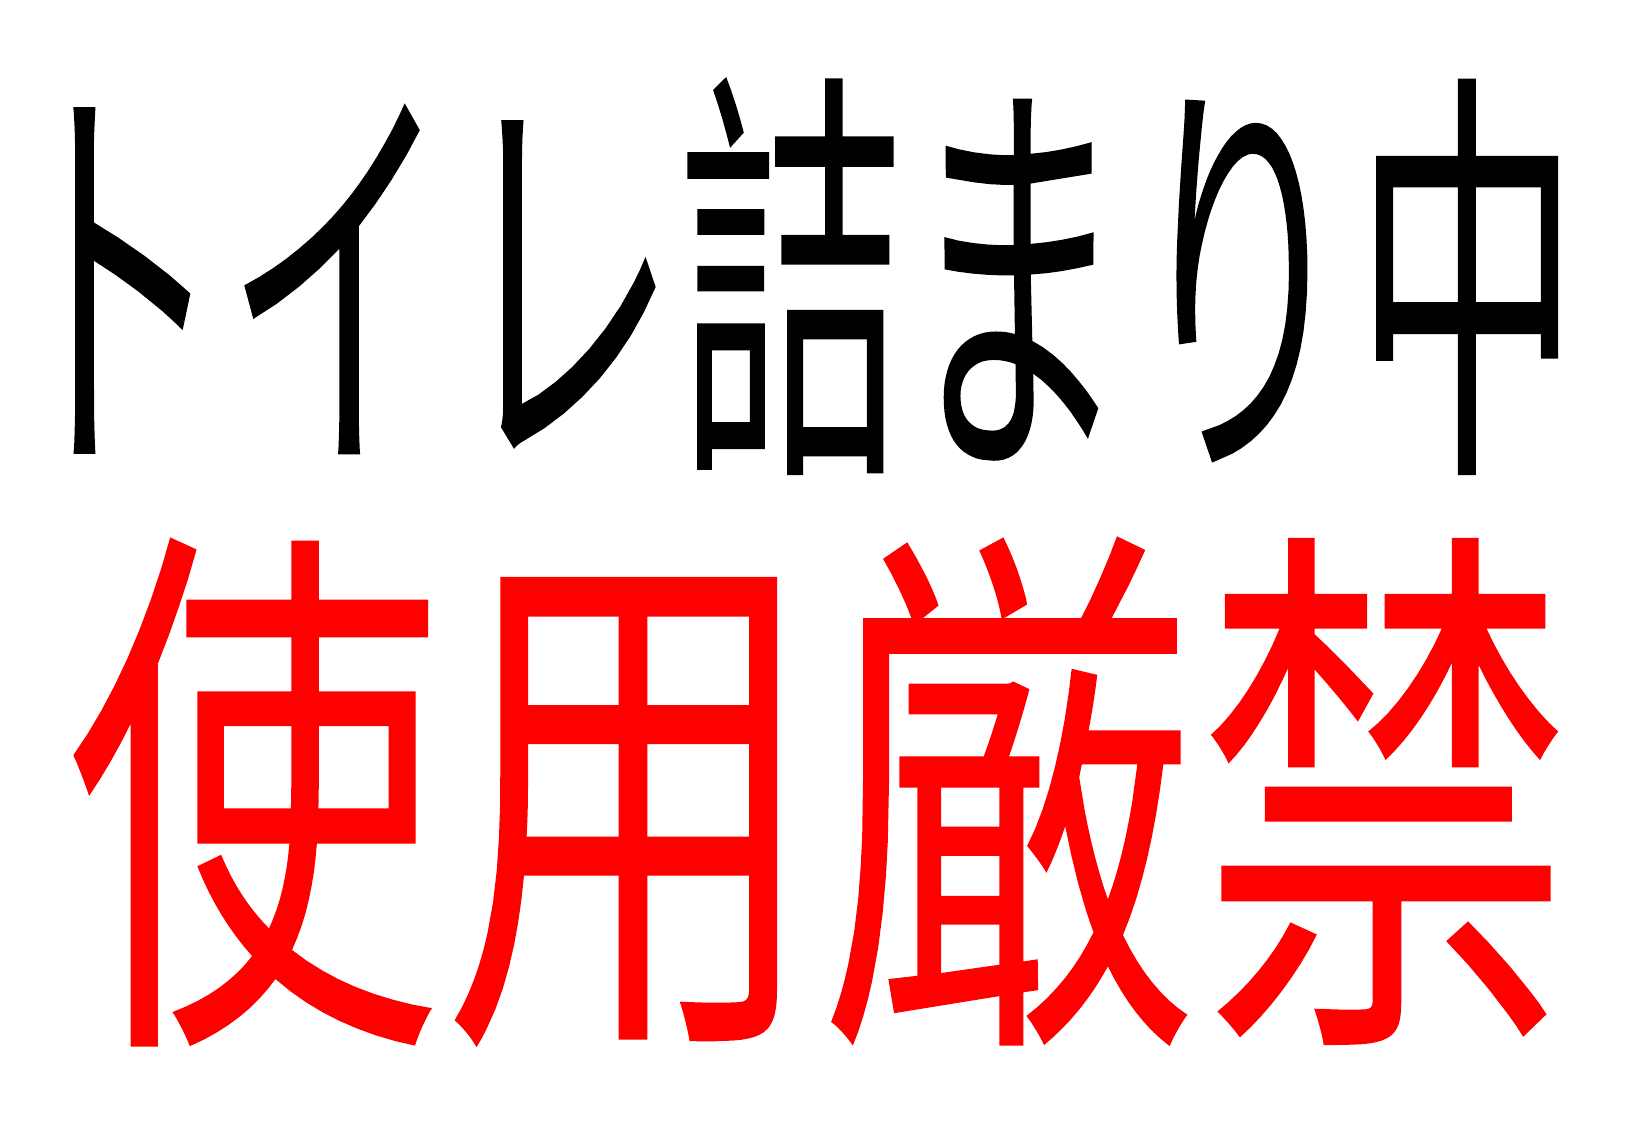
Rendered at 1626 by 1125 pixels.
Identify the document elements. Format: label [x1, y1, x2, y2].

text_box [73, 76, 1559, 1048]
